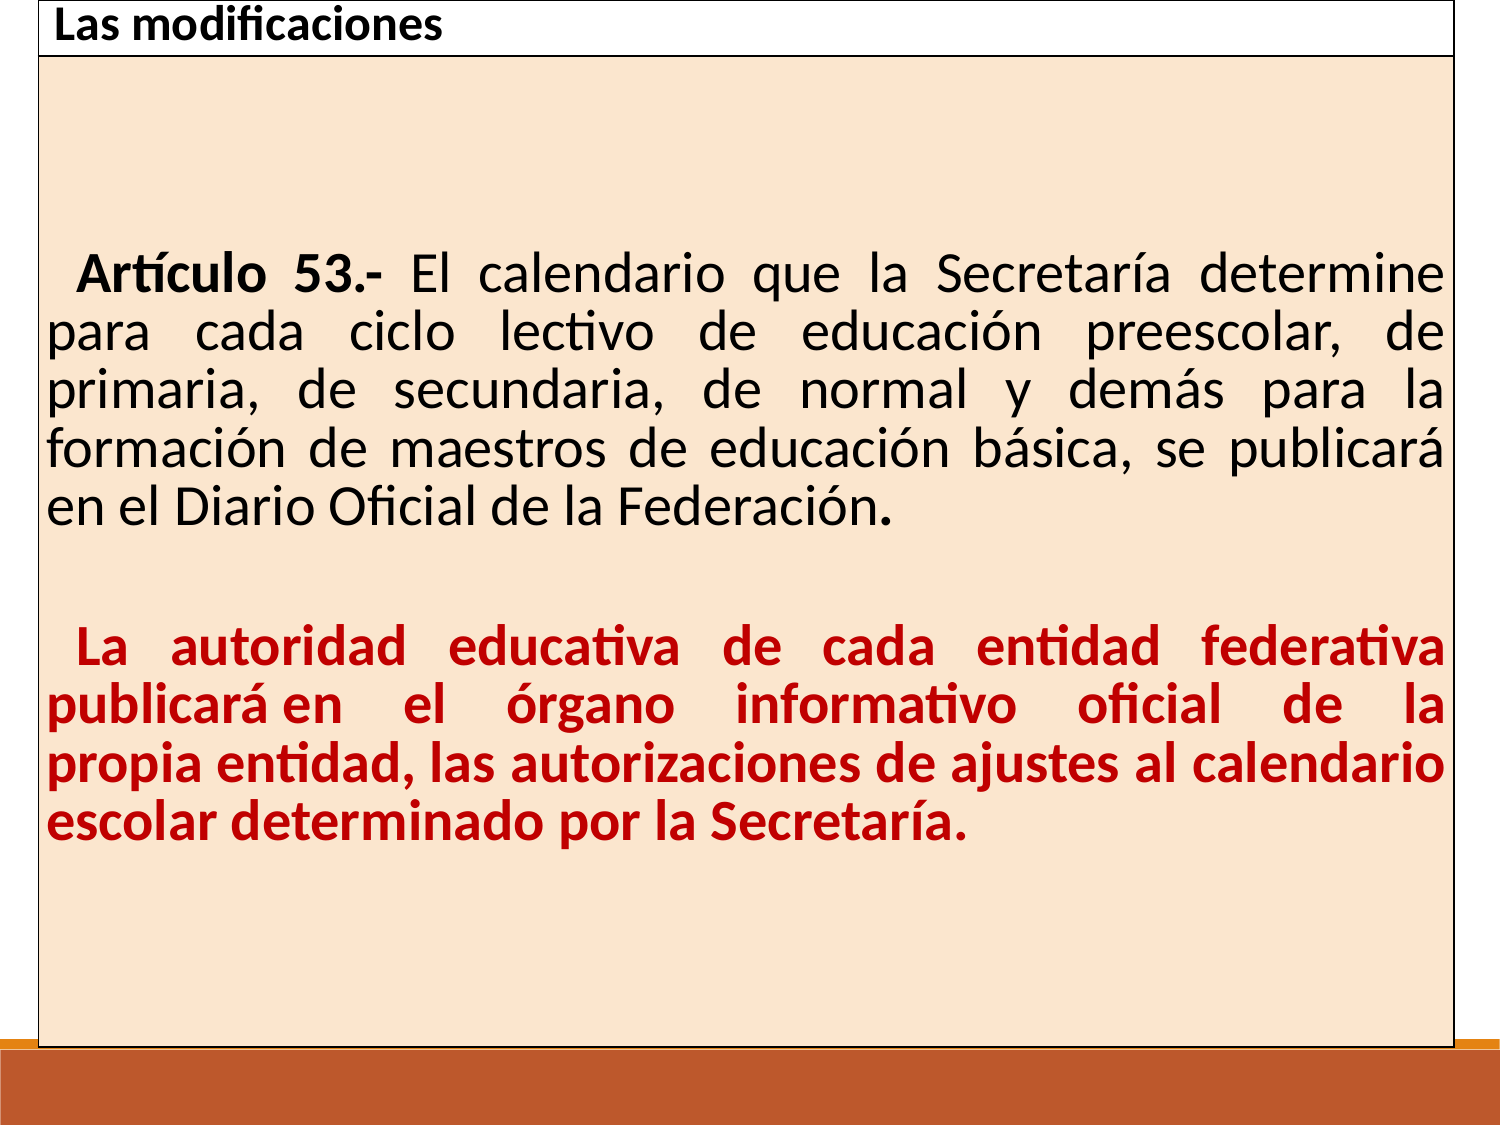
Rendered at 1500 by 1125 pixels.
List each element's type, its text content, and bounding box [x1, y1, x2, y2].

table_header Las modificaciones [39, 1, 1453, 55]
table_cell Artículo 53.- El calendario que la Secretaría determine para cada ciclo lectivo de educación preescolar, de primaria, de secundaria, de normal y demás para la formación de maestros de educación básica, se publicará en el Diario Oficial de la Federación. La autoridad educativa de cada entidad federativa publicará en el órgano informativo oficial de la propia entidad, las autorizaciones de ajustes al calendario escolar determinado por la Secretaría. [39, 57, 1453, 1046]
